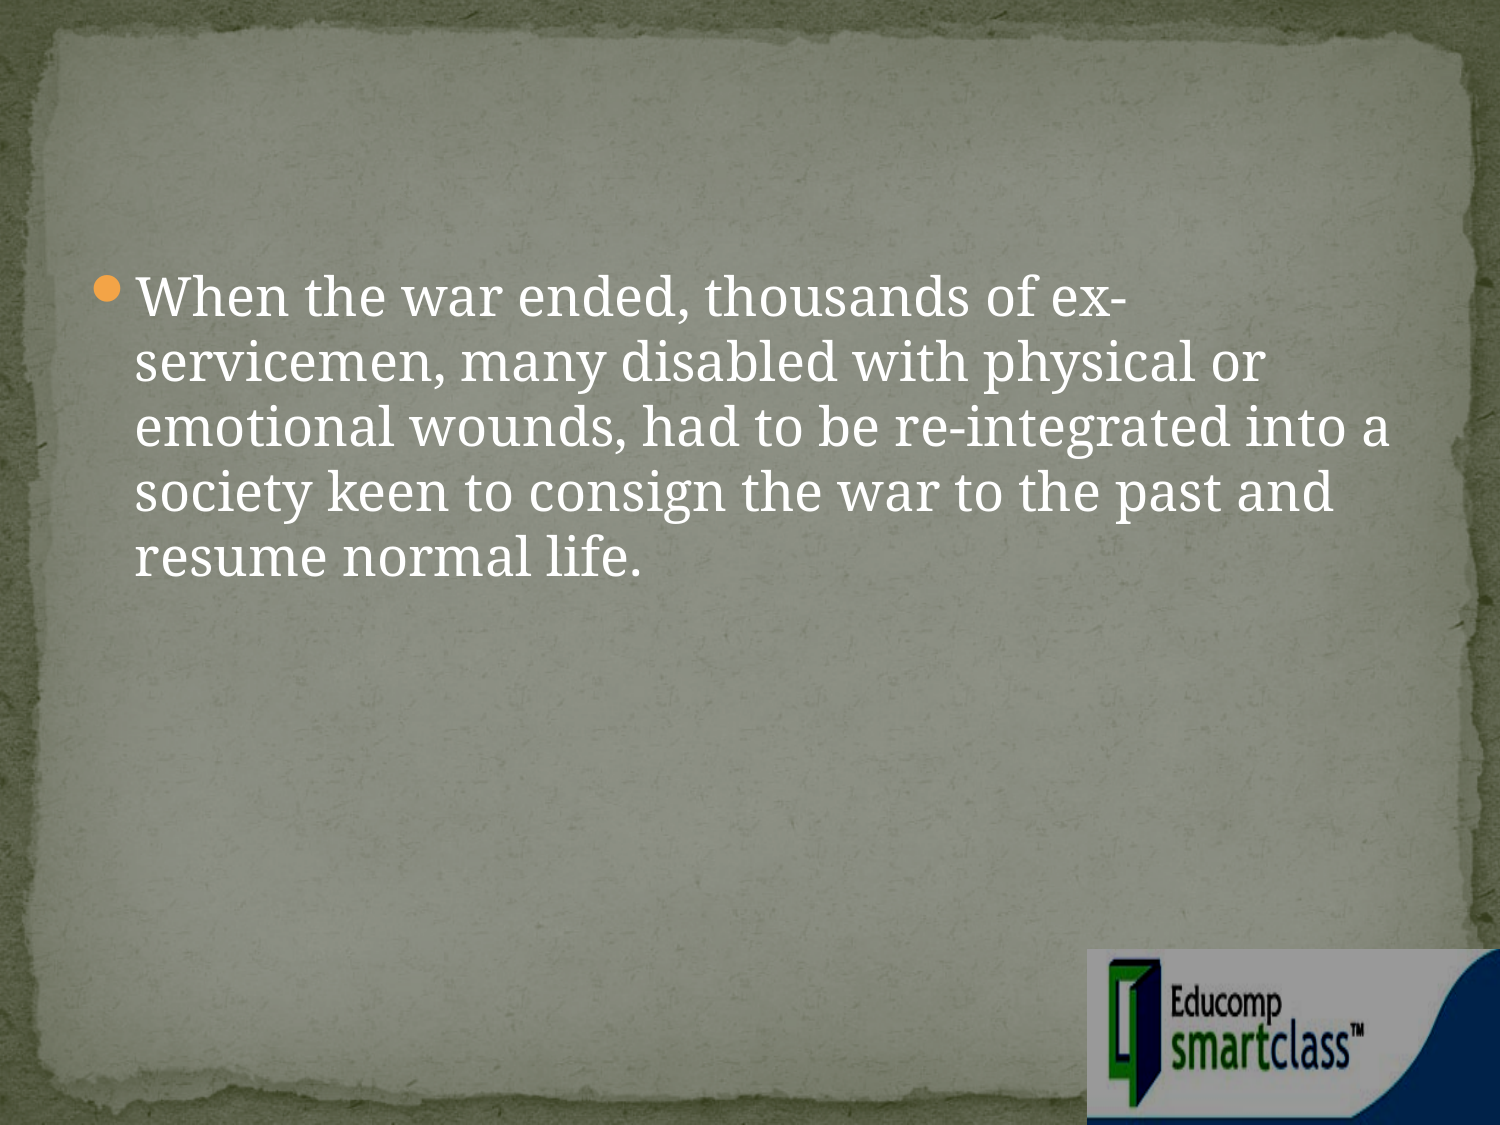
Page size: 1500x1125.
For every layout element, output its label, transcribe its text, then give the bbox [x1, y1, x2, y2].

picture [1087, 949, 1500, 1125]
list When the war ended, thousands of ex-servicemen, many disabled with physical or emotional wounds, had to be re-integrated into a society keen to consign the war to the past and resume normal life. [75, 99, 1425, 1005]
